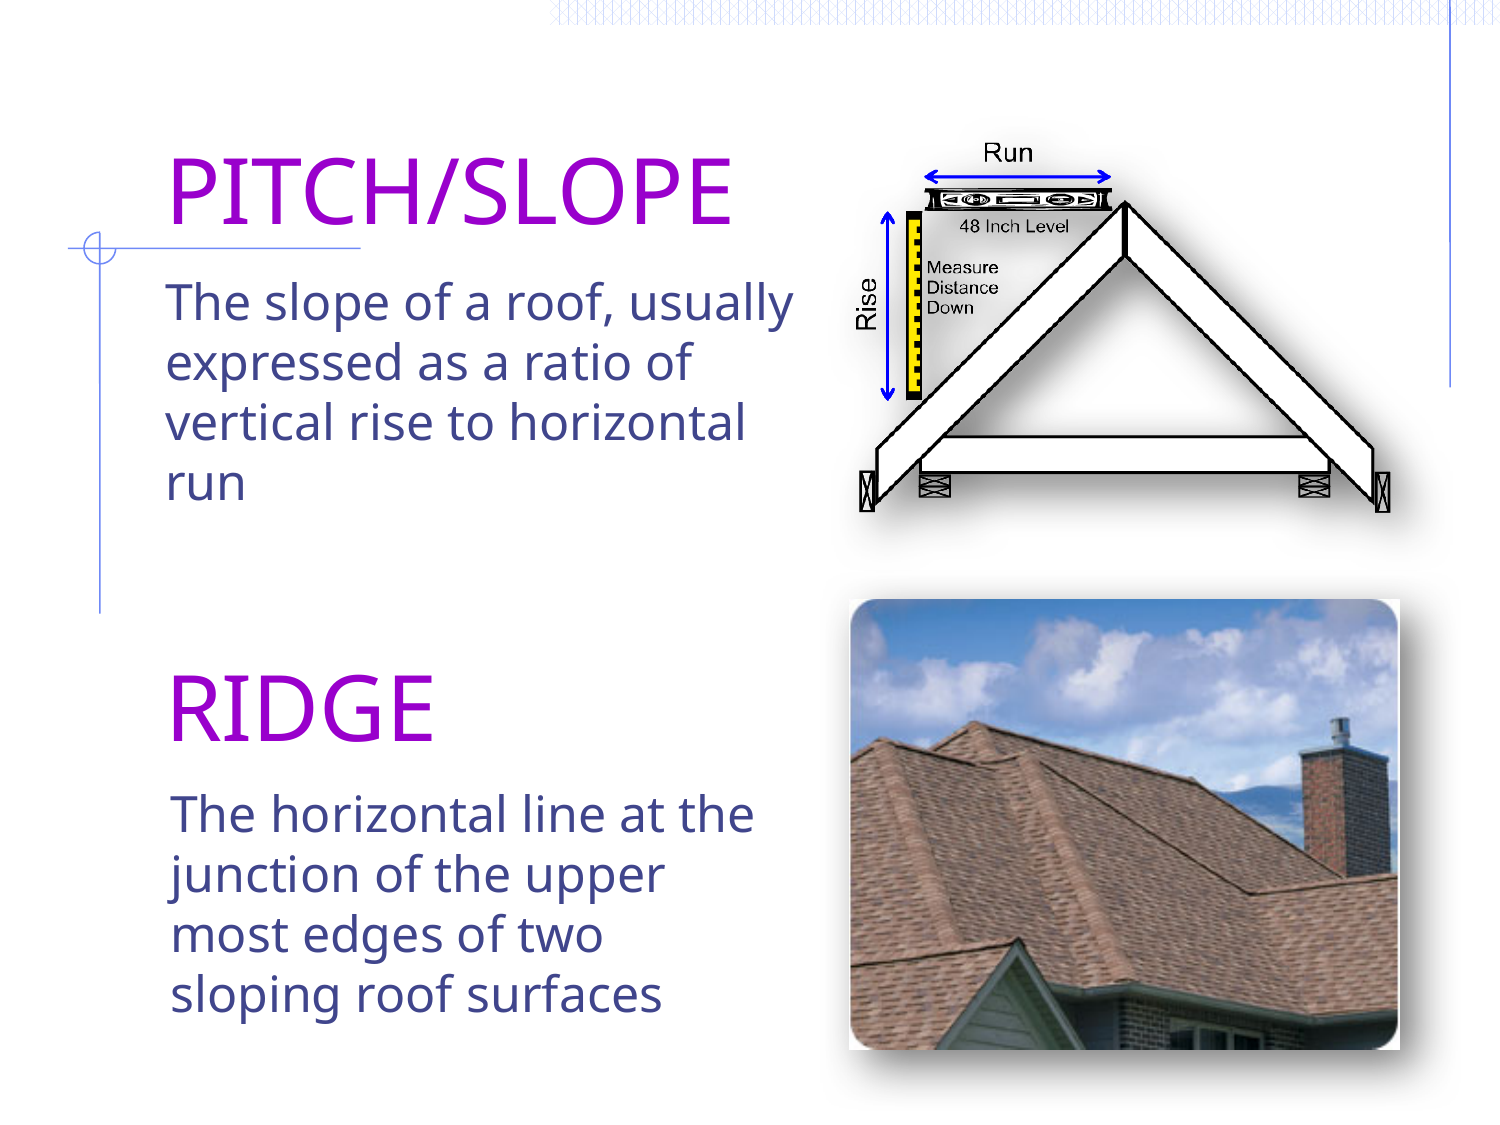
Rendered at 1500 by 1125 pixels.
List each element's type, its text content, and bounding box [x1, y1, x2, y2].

list The horizontal line at the junction of the upper most edges of two sloping roof surfaces [155, 774, 781, 1088]
list PITCH/SLOPE [150, 99, 1000, 250]
list The slope of a roof, usually expressed as a ratio of vertical rise to horizontal run [150, 262, 825, 512]
picture [849, 599, 1401, 1051]
picture [849, 137, 1401, 513]
list RIDGE [150, 512, 825, 768]
